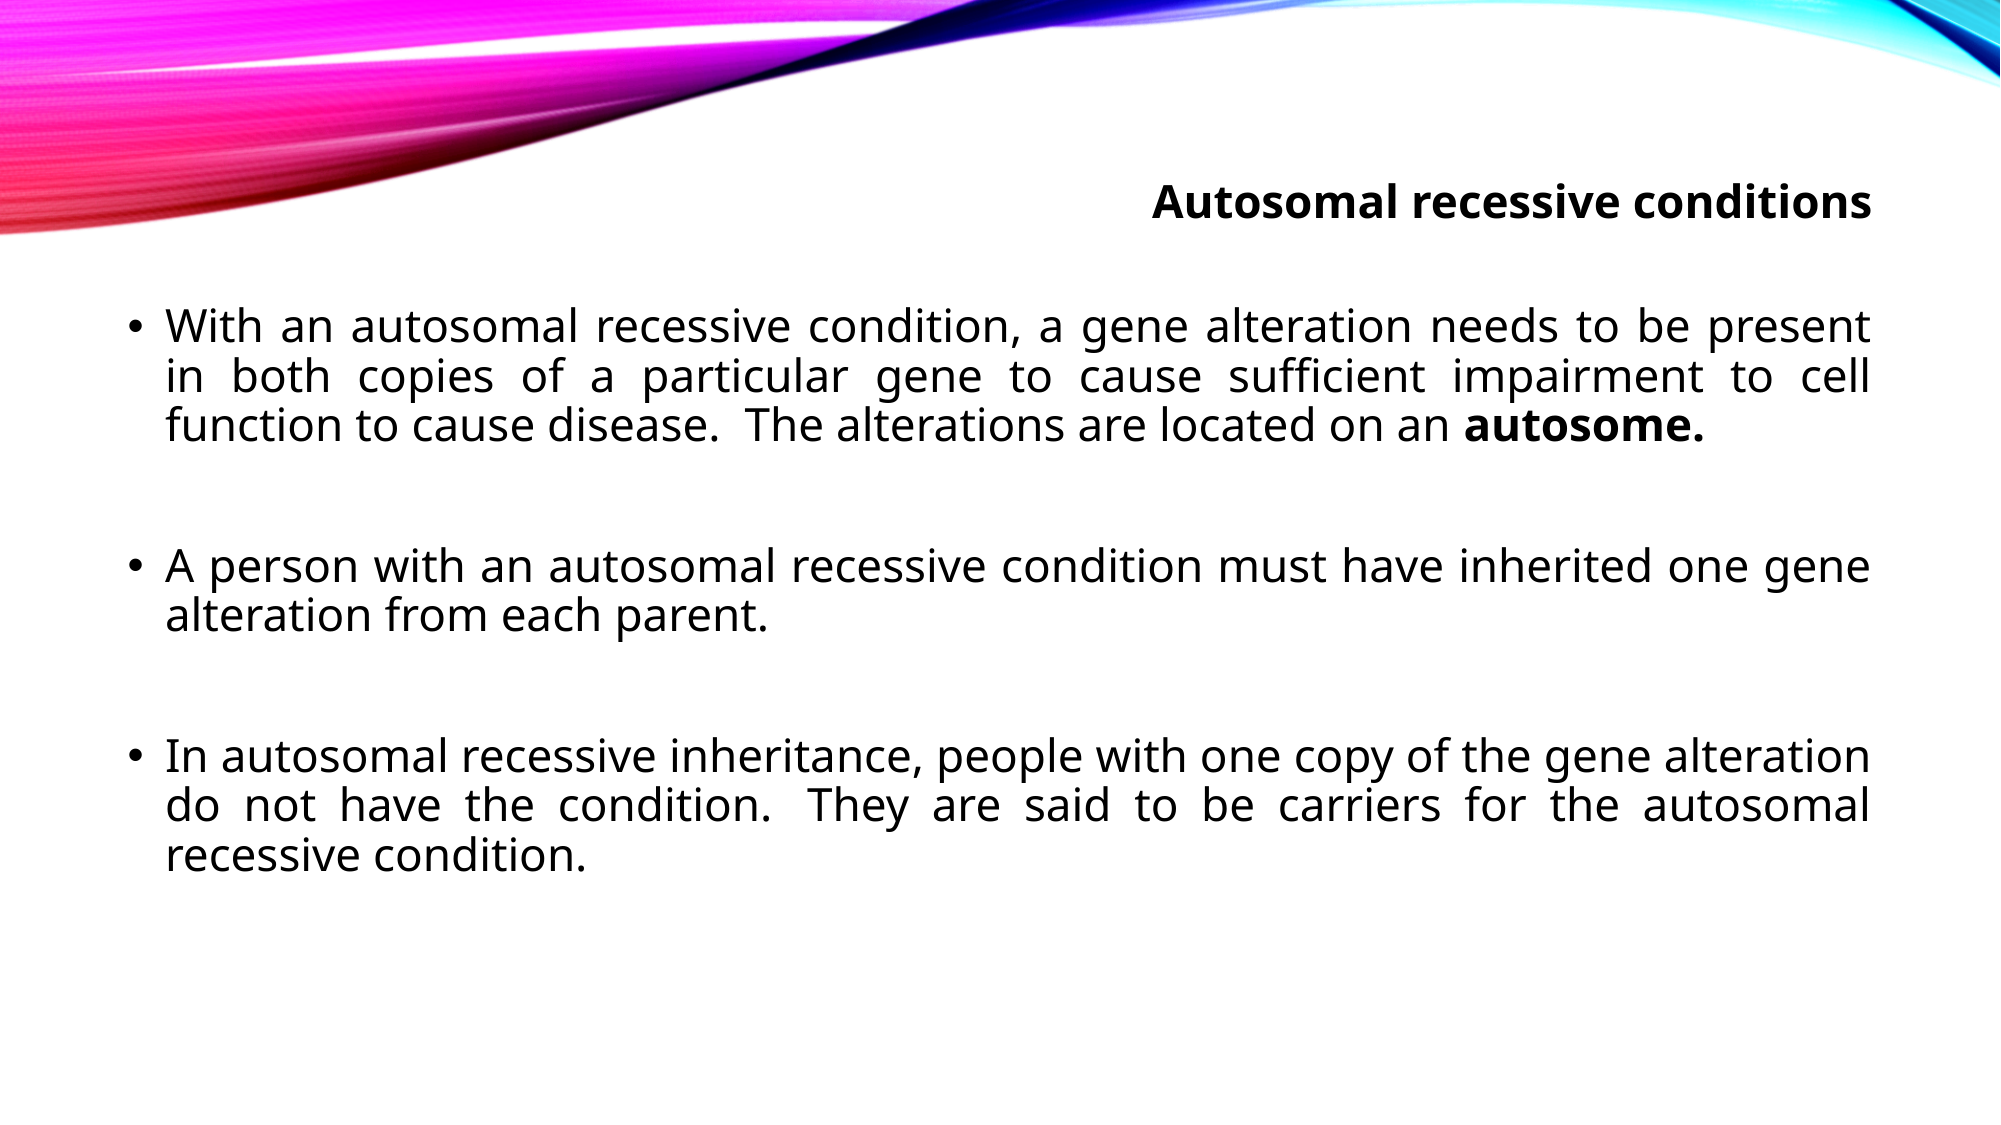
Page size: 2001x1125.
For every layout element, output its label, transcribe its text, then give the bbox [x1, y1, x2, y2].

picture [0, 0, 2000, 237]
list With an autosomal recessive condition, a gene alteration needs to be present in both copies of a particular gene to cause sufficient impairment to cell function to cause disease. The alterations are located on an autosome. A person with an autosomal recessive condition must have inherited one gene alteration from each parent. In autosomal recessive inheritance, people with one copy of the gene alteration do not have the condition. They are said to be carriers for the autosomal recessive condition. [112, 295, 1888, 1021]
picture [1910, 0, 2000, 45]
picture [1890, 0, 2000, 75]
title Autosomal recessive conditions [474, 125, 1888, 295]
